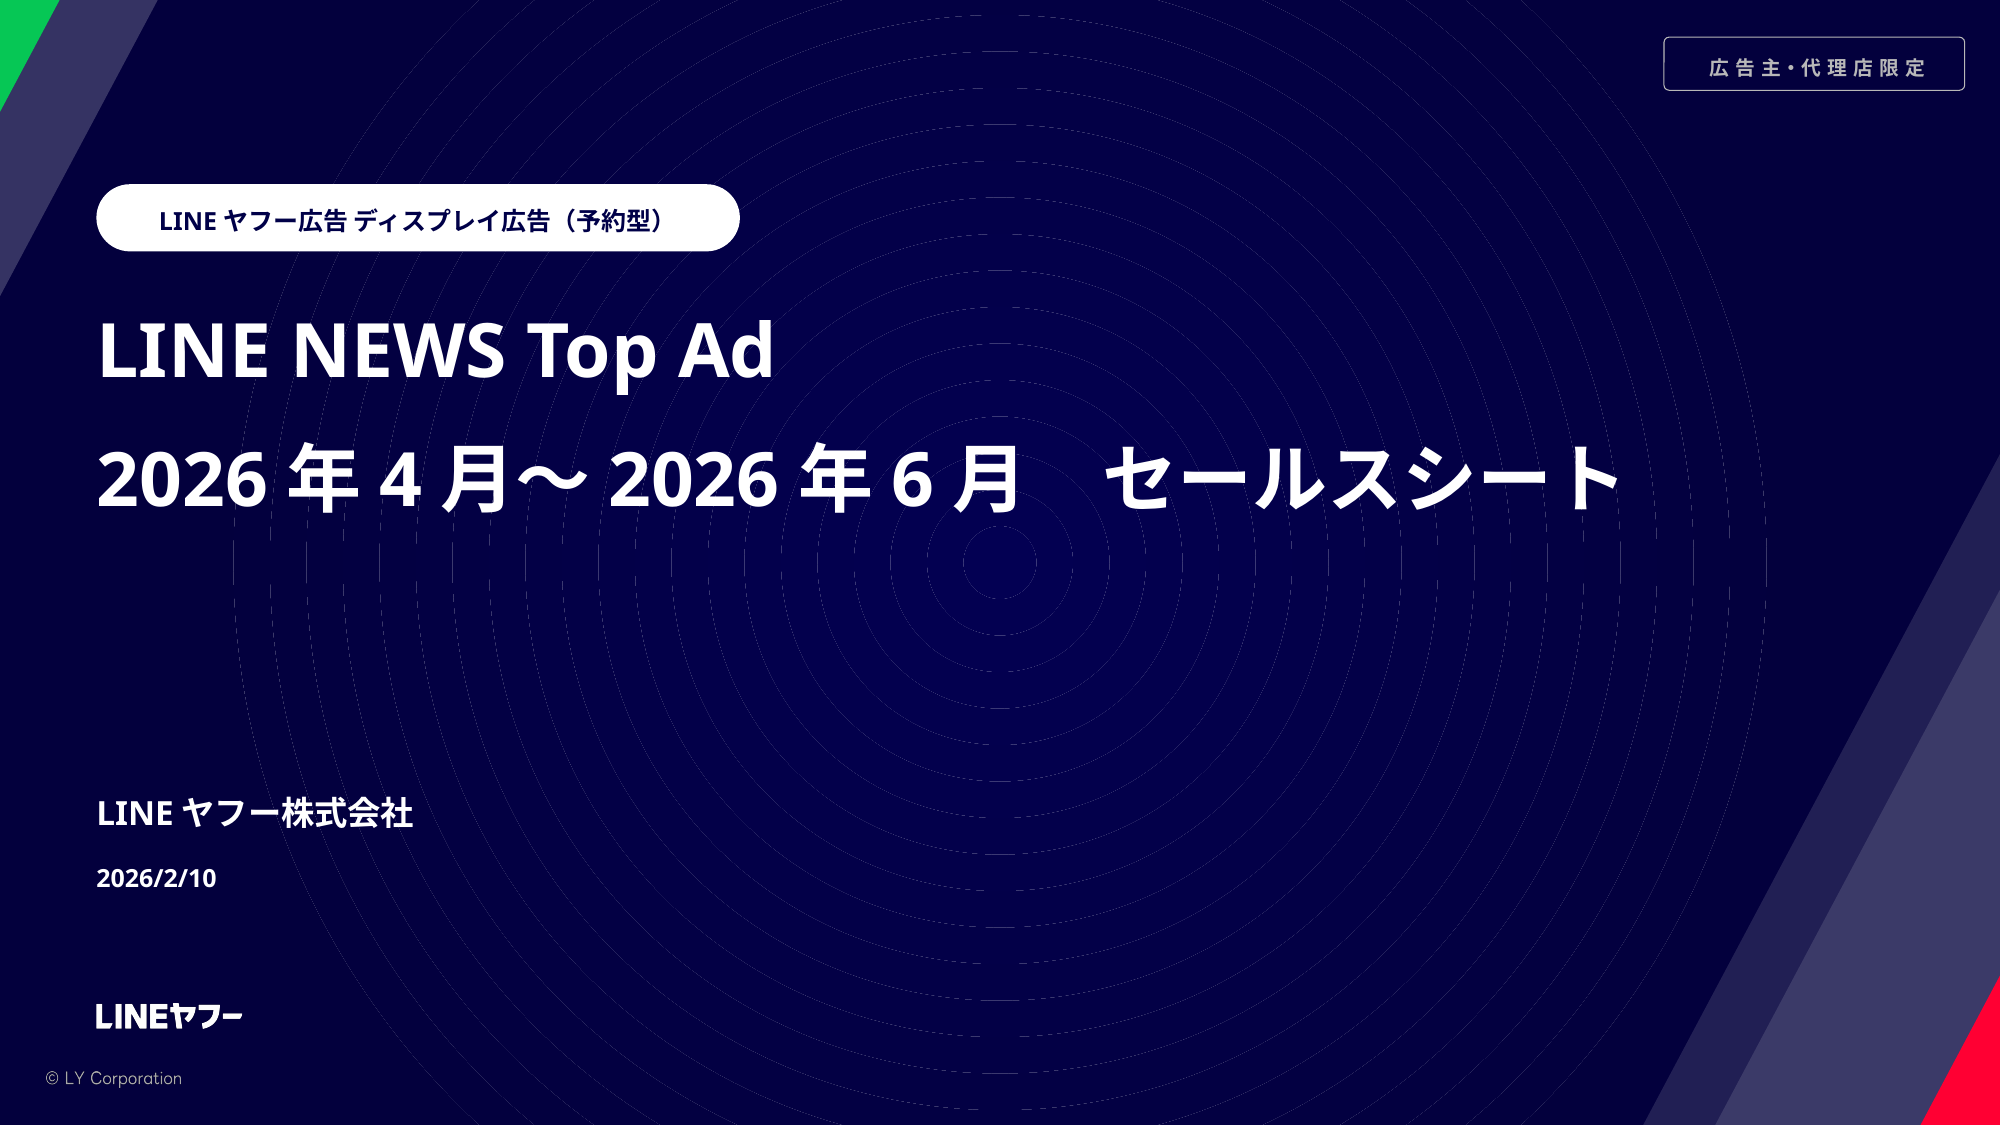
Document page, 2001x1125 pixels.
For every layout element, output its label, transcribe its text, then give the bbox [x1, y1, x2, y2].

list 2026/2/10 [96, 865, 939, 902]
text_box LINEヤフー広告 ディスプレイ広告（予約型） [94, 182, 742, 253]
picture [46, 1071, 181, 1088]
list LINEヤフー株式会社 [96, 723, 1552, 832]
list LINE NEWS Top Ad 2026年4月～2026年6月 セールスシート [96, 278, 1904, 618]
